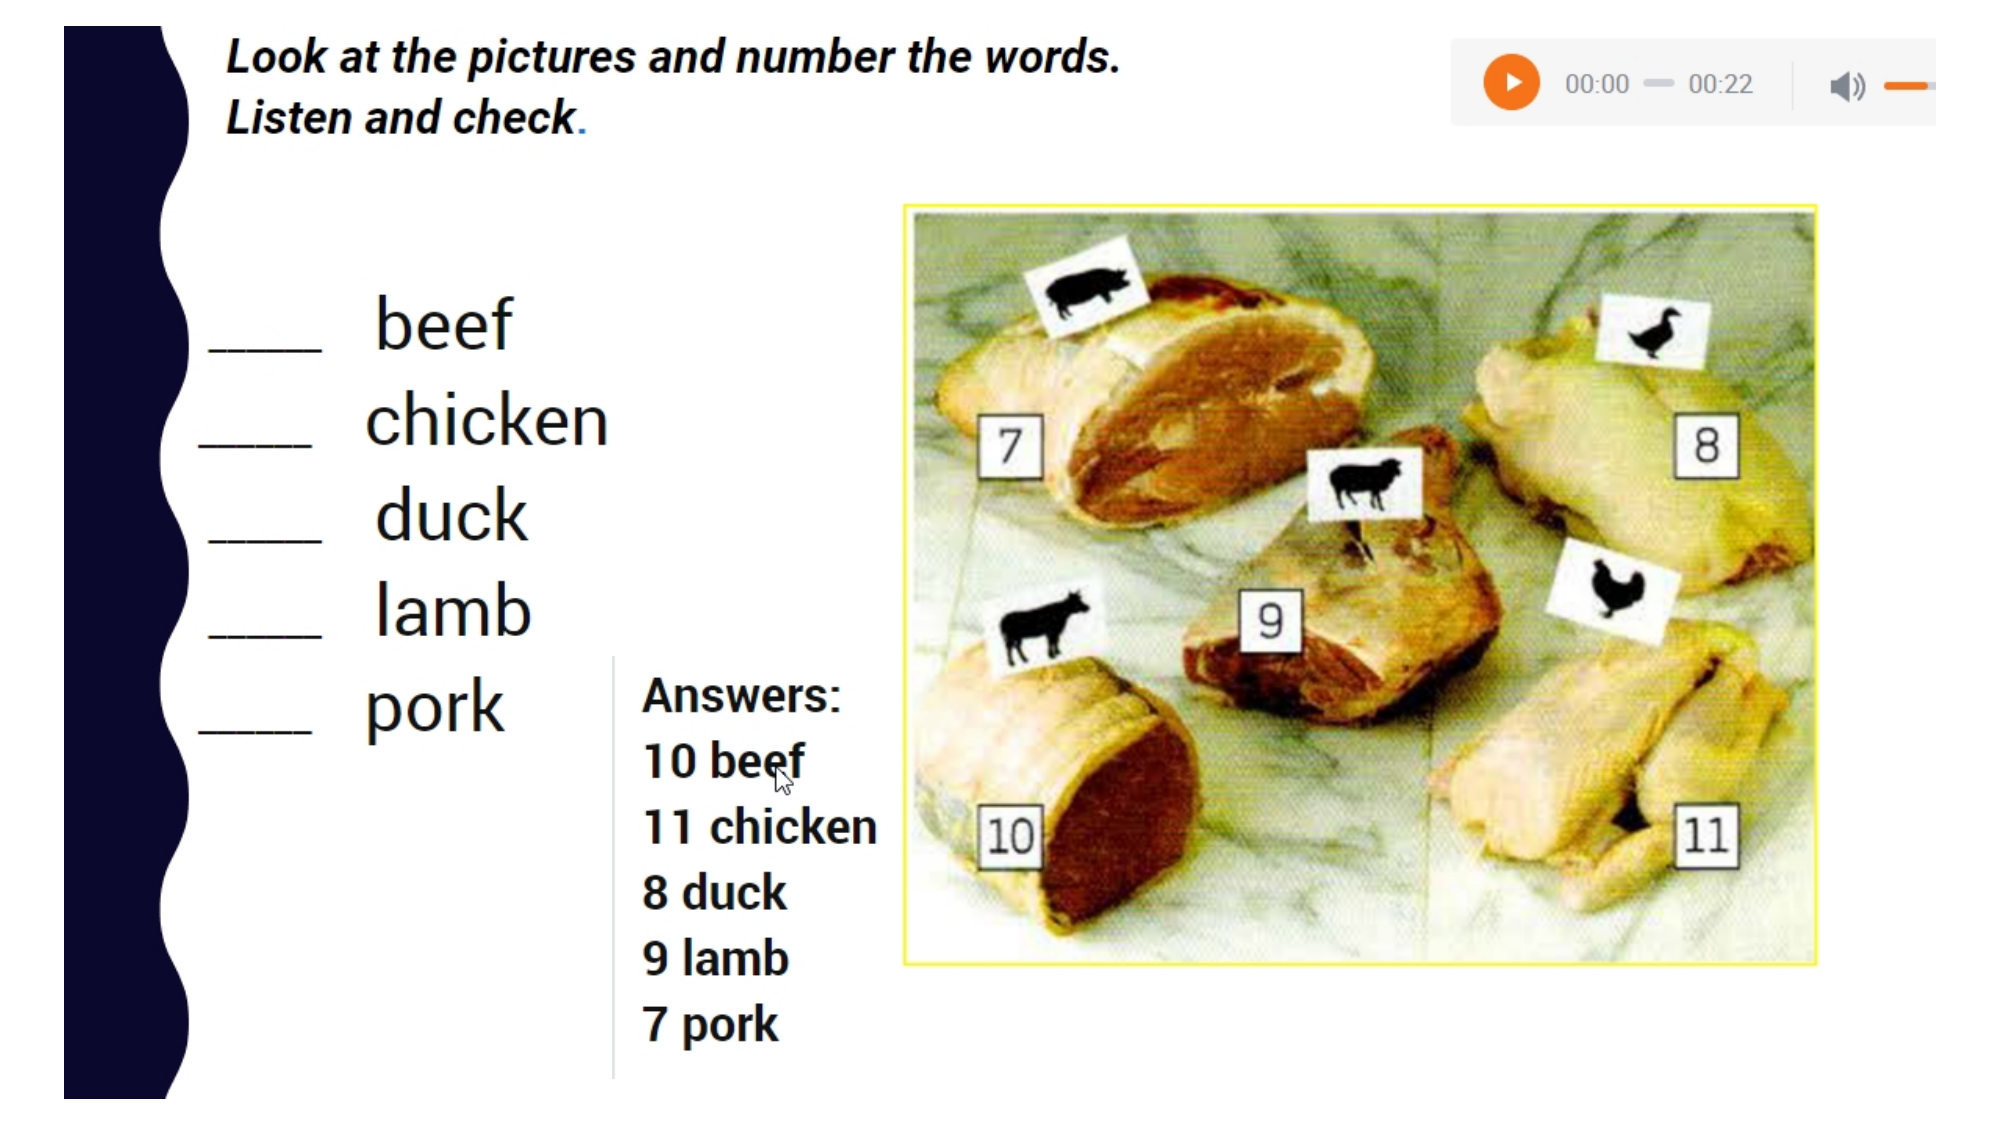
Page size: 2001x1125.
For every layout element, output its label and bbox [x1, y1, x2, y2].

picture [64, 26, 1936, 1099]
